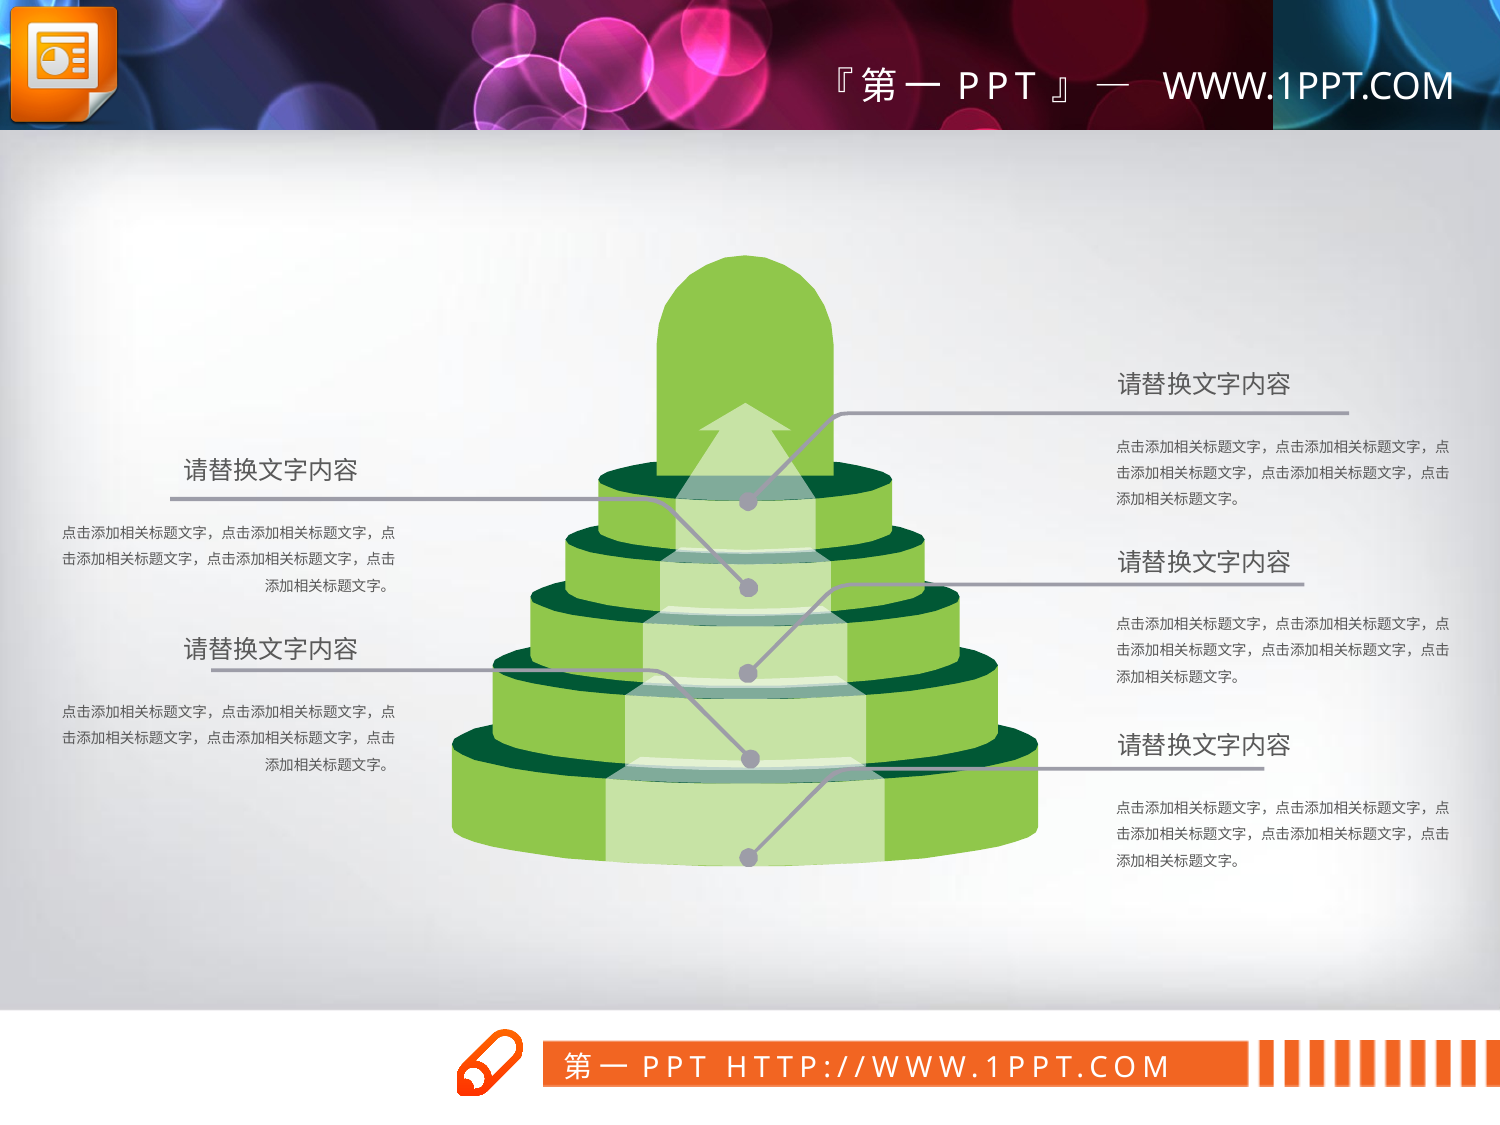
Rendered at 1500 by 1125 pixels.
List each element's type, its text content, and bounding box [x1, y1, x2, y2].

text_box 点击添加相关标题文字，点击添加相关标题文字，点击添加相关标题文字，点击添加相关标题文字，点击添加相关标题文字。 [45, 507, 165, 602]
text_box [762, 520, 885, 581]
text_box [210, 668, 760, 769]
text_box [605, 776, 733, 867]
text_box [605, 606, 733, 666]
text_box 点击添加相关标题文字，点击添加相关标题文字，点击添加相关标题文字，点击添加相关标题文字，点击添加相关标题文字。 [1101, 782, 1471, 877]
picture [0, 0, 1500, 1012]
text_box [738, 411, 1350, 512]
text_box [451, 776, 600, 867]
picture [543, 1040, 1500, 1087]
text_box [738, 582, 1305, 683]
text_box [763, 692, 885, 765]
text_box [738, 766, 1265, 868]
text_box 点击添加相关标题文字，点击添加相关标题文字，点击添加相关标题文字，点击添加相关标题文字，点击添加相关标题文字。 [1353, 421, 1471, 516]
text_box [451, 606, 600, 666]
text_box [889, 692, 1039, 765]
text_box 请替换文字内容 [1102, 538, 1308, 584]
text_box 点击添加相关标题文字，点击添加相关标题文字，点击添加相关标题文字，点击添加相关标题文字，点击添加相关标题文字。 [1101, 598, 1471, 693]
text_box 请替换文字内容 [1102, 722, 1308, 768]
text_box 请替换文字内容 [168, 447, 374, 493]
text_box 请替换文字内容 [168, 626, 374, 672]
text_box 请替换文字内容 [1102, 361, 1308, 406]
text_box 点击添加相关标题文字，点击添加相关标题文字，点击添加相关标题文字，点击添加相关标题文字，点击添加相关标题文字。 [45, 687, 410, 781]
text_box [451, 255, 1039, 495]
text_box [169, 496, 759, 598]
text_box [889, 520, 1039, 581]
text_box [605, 402, 885, 495]
